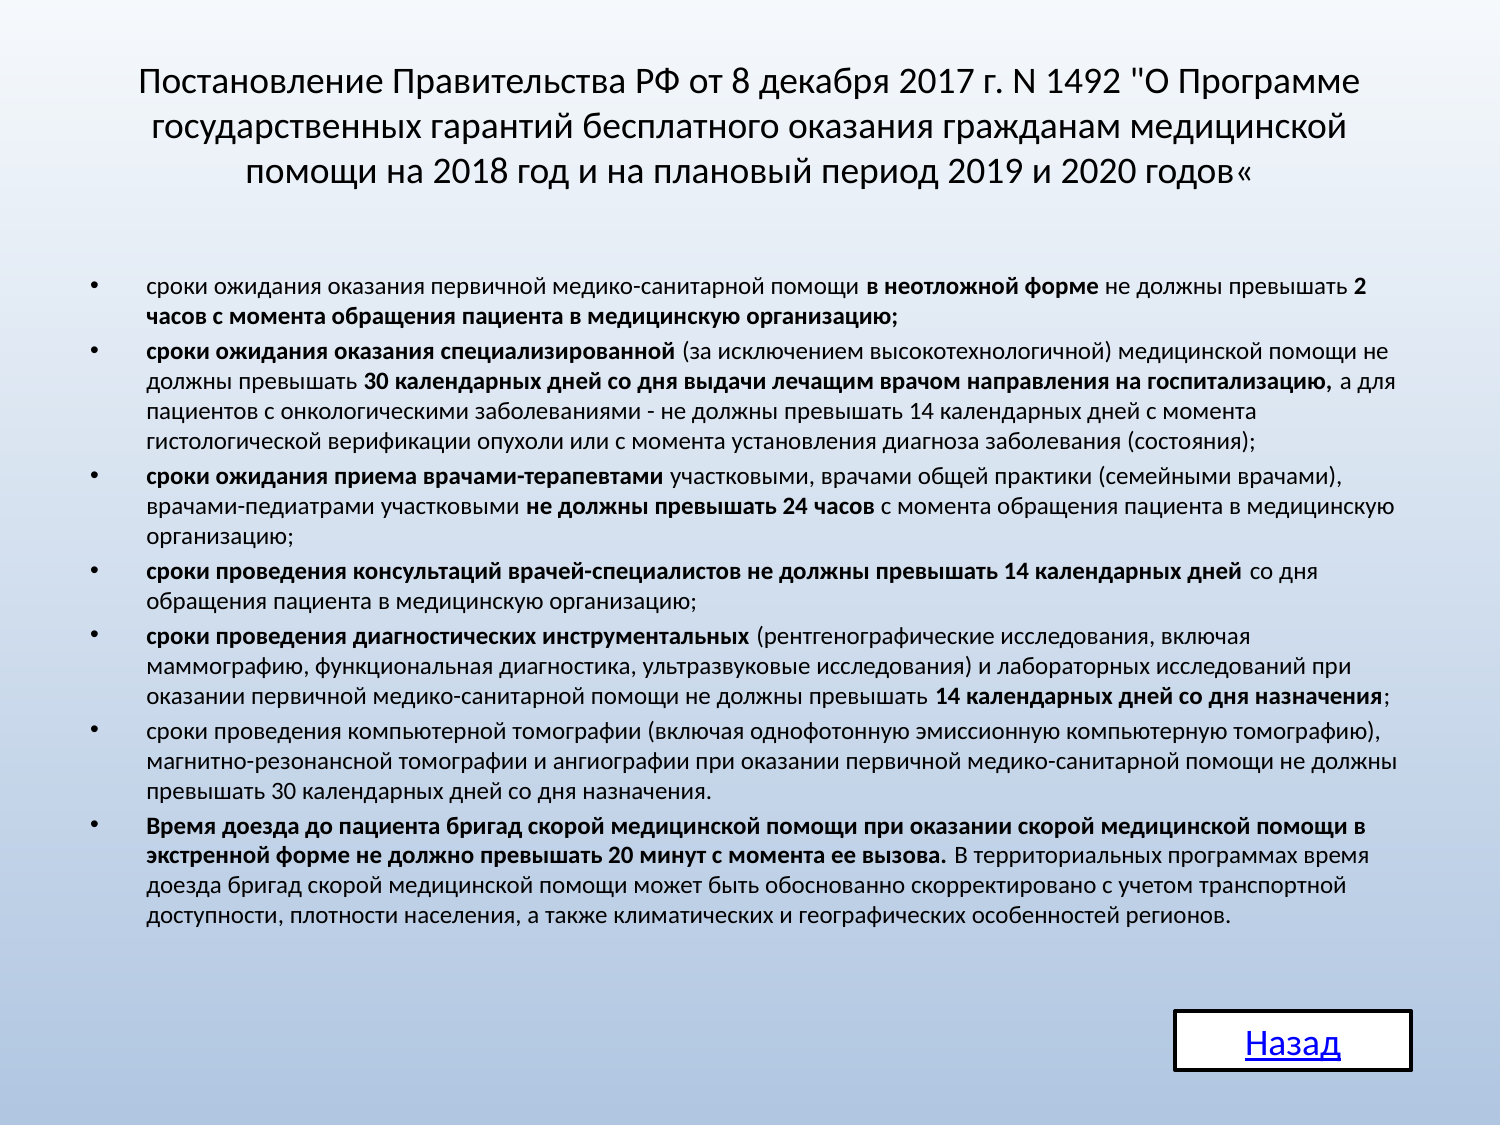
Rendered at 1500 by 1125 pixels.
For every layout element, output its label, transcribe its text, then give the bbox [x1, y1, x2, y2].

text_box Назад [1173, 1009, 1413, 1072]
title Постановление Правительства РФ от 8 декабря 2017 г. N 1492 "О Программе государственных гарантий бесплатного оказания гражданам медицинской помощи на 2018 год и на плановый период 2019 и 2020 годов« [75, 45, 1425, 233]
list сроки ожидания оказания первичной медико-санитарной помощи в неотложной форме не должны превышать 2 часов с момента обращения пациента в медицинскую организацию; сроки ожидания оказания специализированной (за исключением высокотехнологичной) медицинской помощи не должны превышать 30 календарных дней со дня выдачи лечащим врачом направления на госпитализацию, а для пациентов с онкологическими заболеваниями - не должны превышать 14 календарных дней с момента гистологической верификации опухоли или с момента установления диагноза заболевания (состояния); сроки ожидания приема врачами-терапевтами участковыми, врачами общей практики (семейными врачами), врачами-педиатрами участковыми не должны превышать 24 часов с момента обращения пациента в медицинскую организацию; сроки проведения консультаций врачей-специалистов не должны превышать 14 календарных дней со дня обращения пациента в медицинскую организацию; сроки проведения диагностических инструментальных (рентгенографические исследования, включая маммографию, функциональная диагностика, ультразвуковые исследования) и лабораторных исследований при оказании первичной медико-санитарной помощи не должны превышать 14 календарных дней со дня назначения; сроки проведения компьютерной томографии (включая однофотонную эмиссионную компьютерную томографию), магнитно-резонансной томографии и ангиографии при оказании первичной медико-санитарной помощи не должны превышать 30 календарных дней со дня назначения. Время доезда до пациента бригад скорой медицинской помощи при оказании скорой медицинской помощи в экстренной форме не должно превышать 20 минут с момента ее вызова. В территориальных программах время доезда бригад скорой медицинской помощи может быть обоснованно скорректировано с учетом транспортной доступности, плотности населения, а также климатических и географических особенностей регионов. [75, 262, 1425, 1005]
